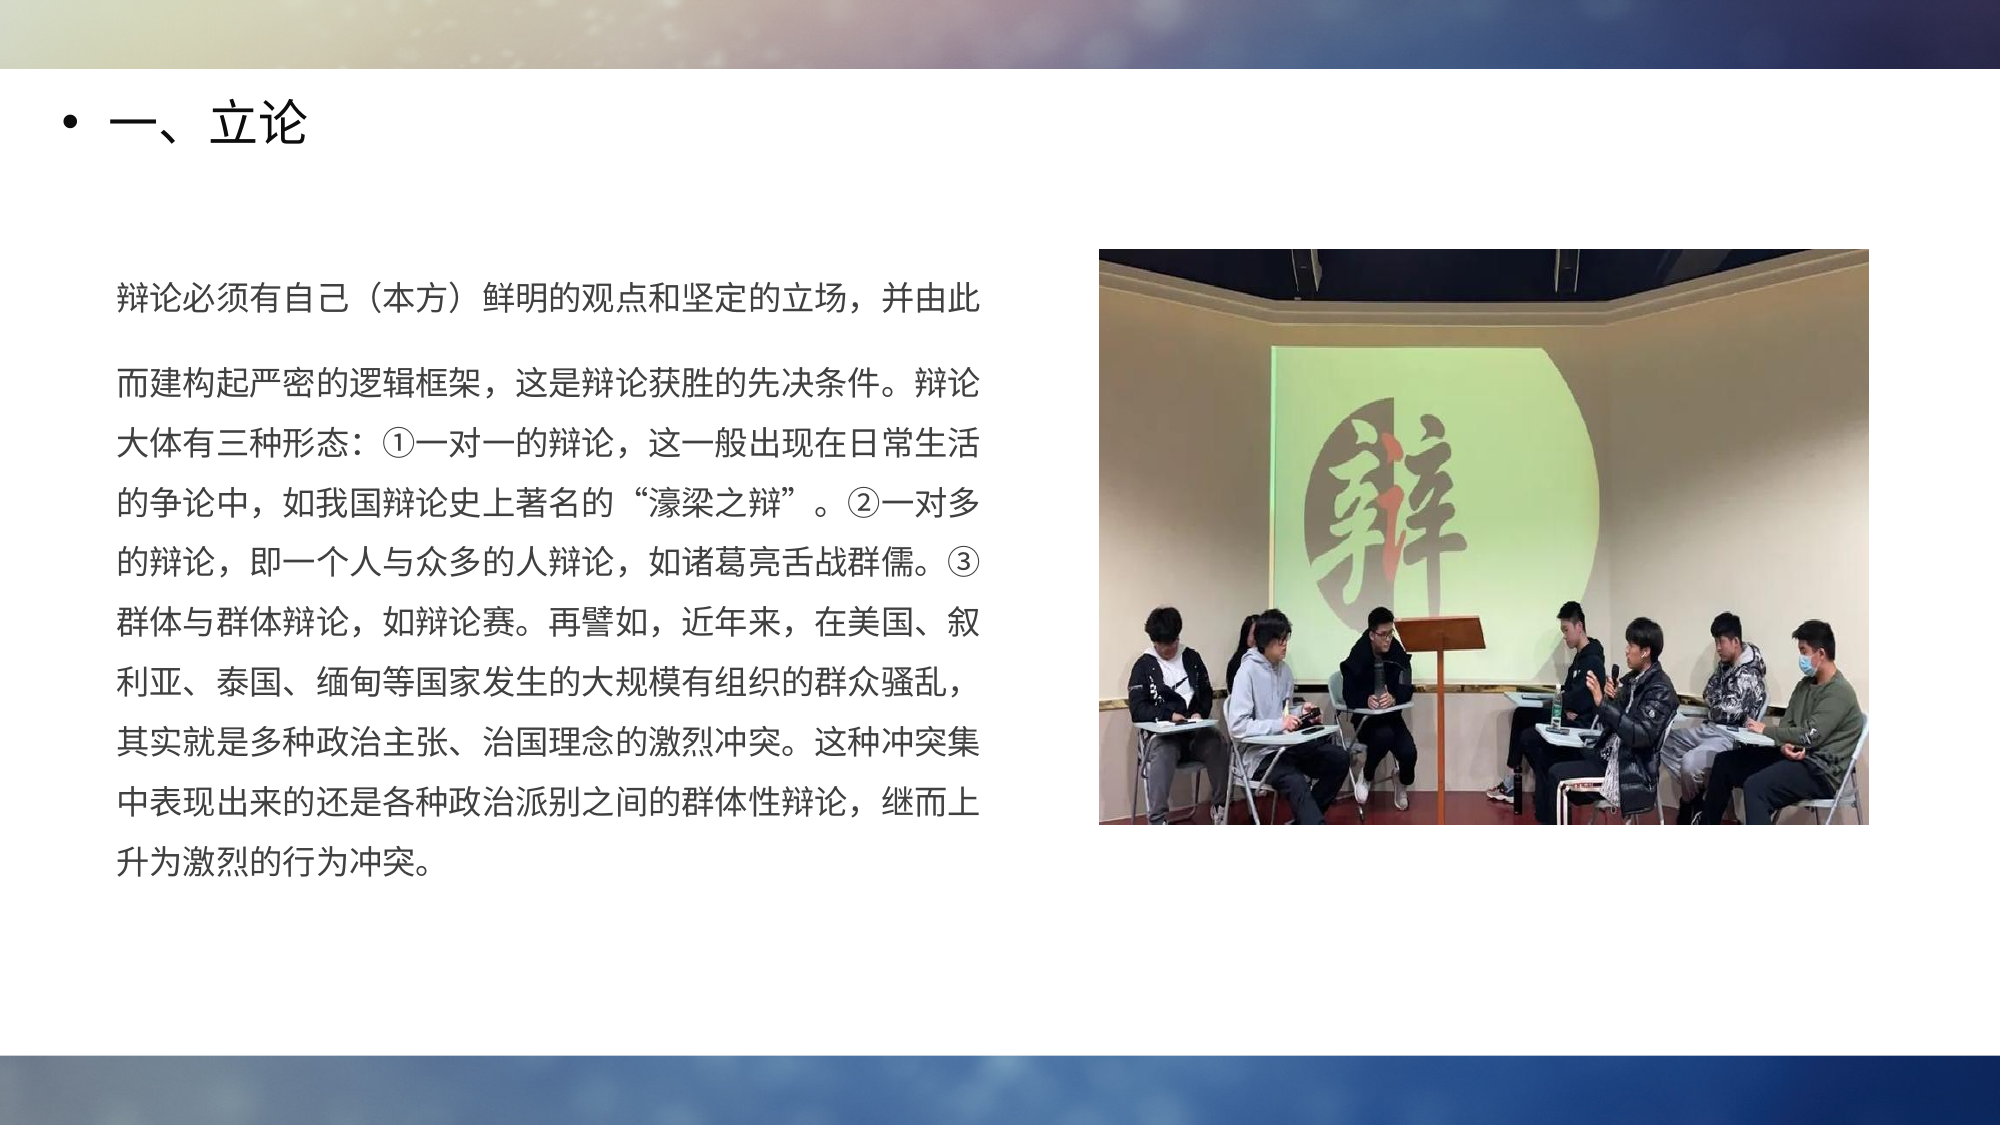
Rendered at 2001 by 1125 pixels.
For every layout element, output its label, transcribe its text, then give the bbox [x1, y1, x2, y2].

text_box 一、立论 [46, 84, 570, 160]
text_box 辩论必须有自己（本方）鲜明的观点和坚定的立场，并由此 而建构起严密的逻辑框架，这是辩论获胜的先决条件。辩论大体有三种形态：①一对一的辩论，这一般出现在日常生活的争论中，如我国辩论史上著名的“濠梁之辩”。②一对多的辩论，即一个人与众多的人辩论，如诸葛亮舌战群儒。③群体与群体辩论，如辩论赛。再譬如，近年来，在美国、叙利亚、泰国、缅甸等国家发生的大规模有组织的群众骚乱，其实就是多种政治主张、治国理念的激烈冲突。这种冲突集中表现出来的还是各种政治派别之间的群体性辩论，继而上升为激烈的行为冲突。 [101, 249, 1000, 889]
picture [1099, 249, 1869, 825]
picture [0, 1056, 2000, 1125]
picture [0, 0, 2000, 69]
